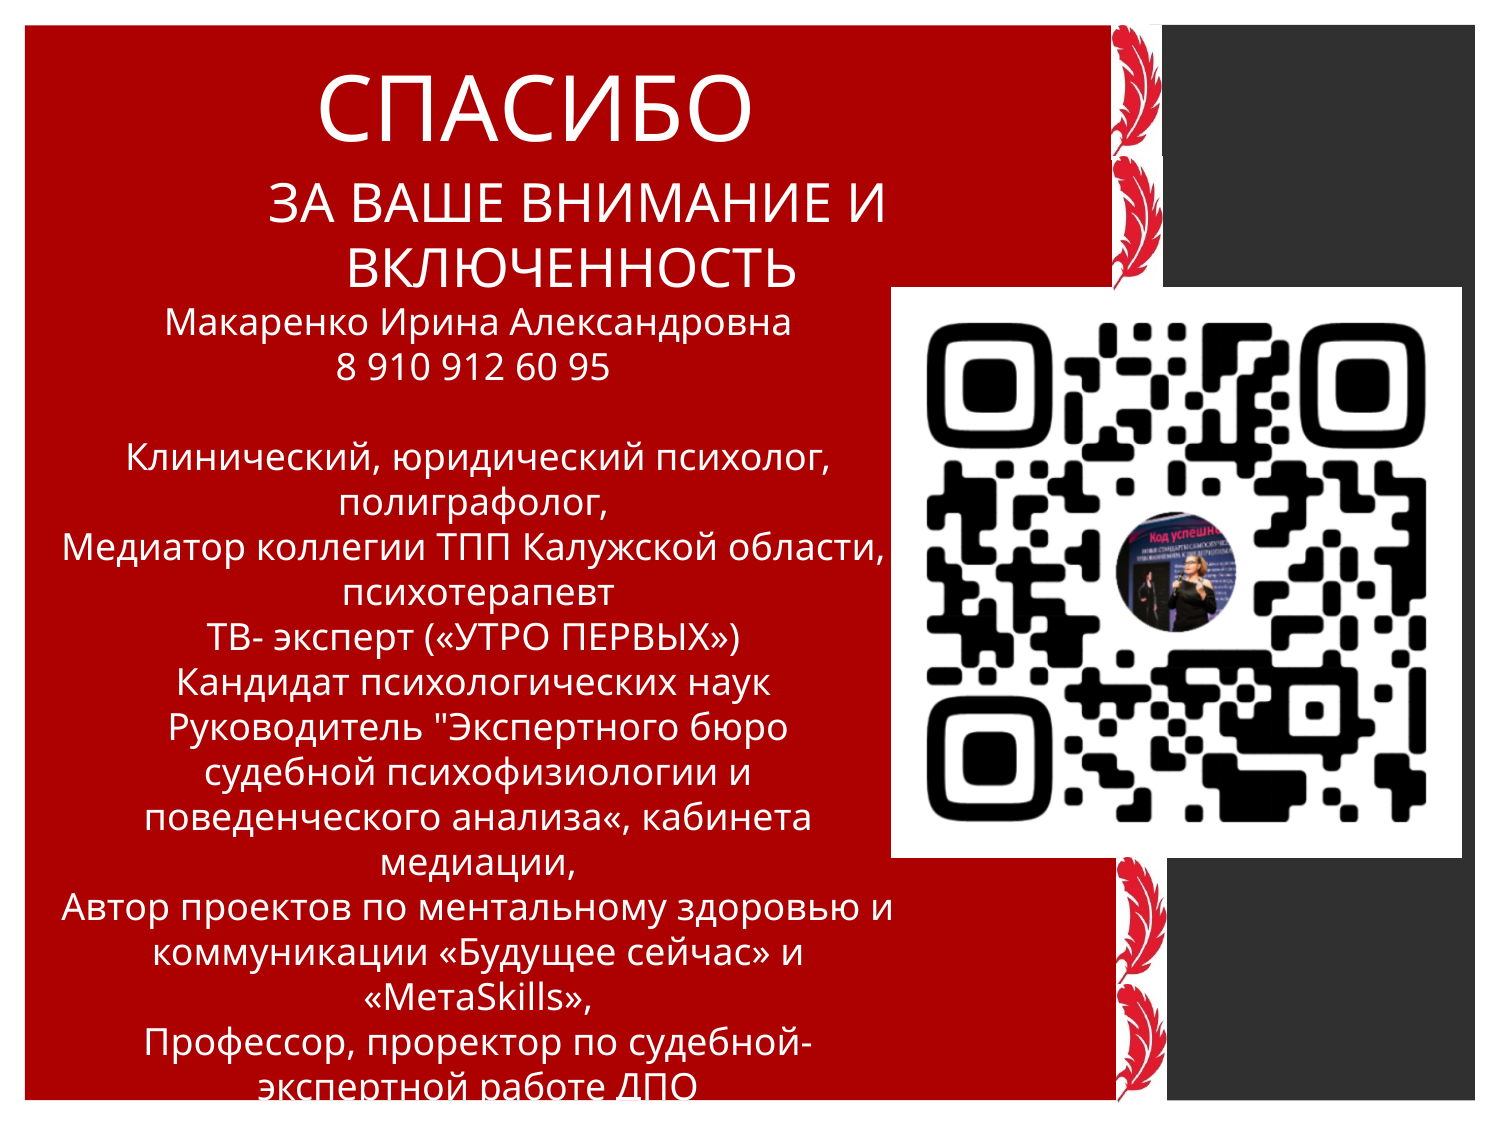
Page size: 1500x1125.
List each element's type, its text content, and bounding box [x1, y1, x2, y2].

text_box ЗА ВАШЕ ВНИМАНИЕ И ВКЛЮЧЕННОСТЬ [41, 160, 1107, 290]
picture [890, 25, 1462, 1104]
text_box СПАСИБО [301, 42, 1022, 160]
text_box Макаренко Ирина Александровна 8 910 912 60 95 Клинический, юридический психолог, полиграфолог, Медиатор коллегии ТПП Калужской области, психотерапевт ТВ- эксперт («УТРО ПЕРВЫХ») Кандидат психологических наук Руководитель "Экспертного бюро судебной психофизиологии и поведенческого анализа«, кабинета медиации, Автор проектов по ментальному здоровью и коммуникации «Будущее сейчас» и «МетаSkills», Профессор, проректор по судебной- экспертной работе ДПО «Современный психофизиологический институт» [41, 290, 916, 1125]
